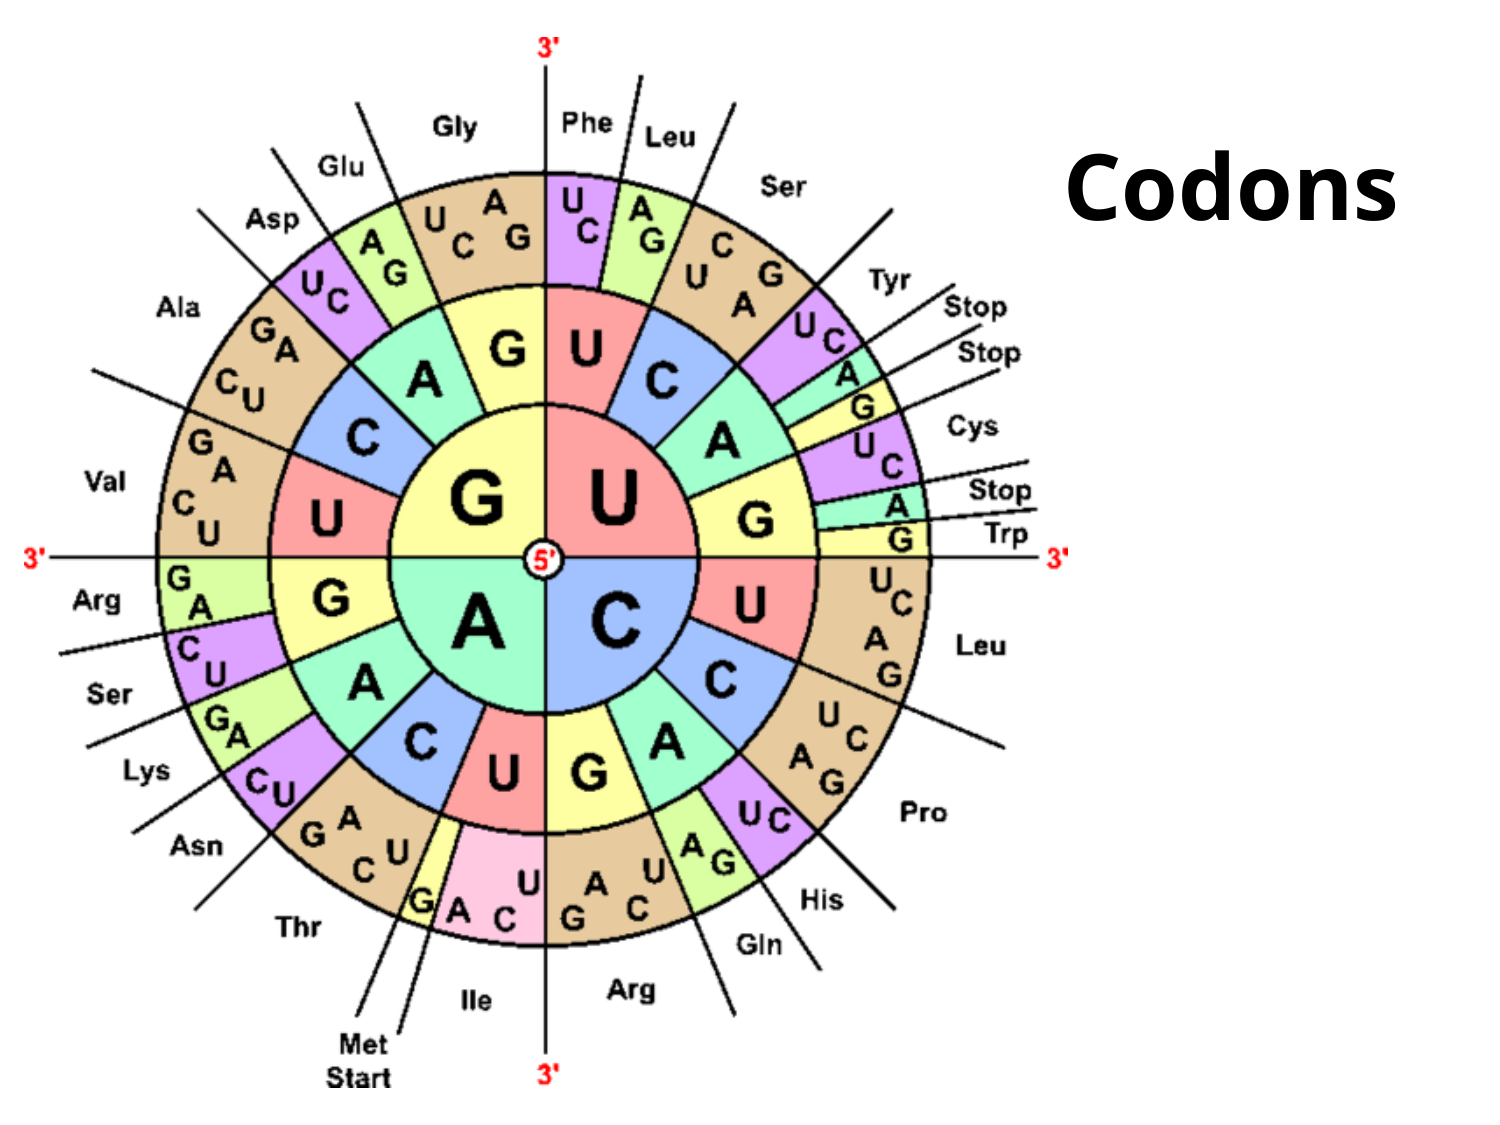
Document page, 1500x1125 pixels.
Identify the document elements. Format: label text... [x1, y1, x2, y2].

picture [24, 37, 1069, 1088]
title Codons [1073, 87, 1500, 281]
